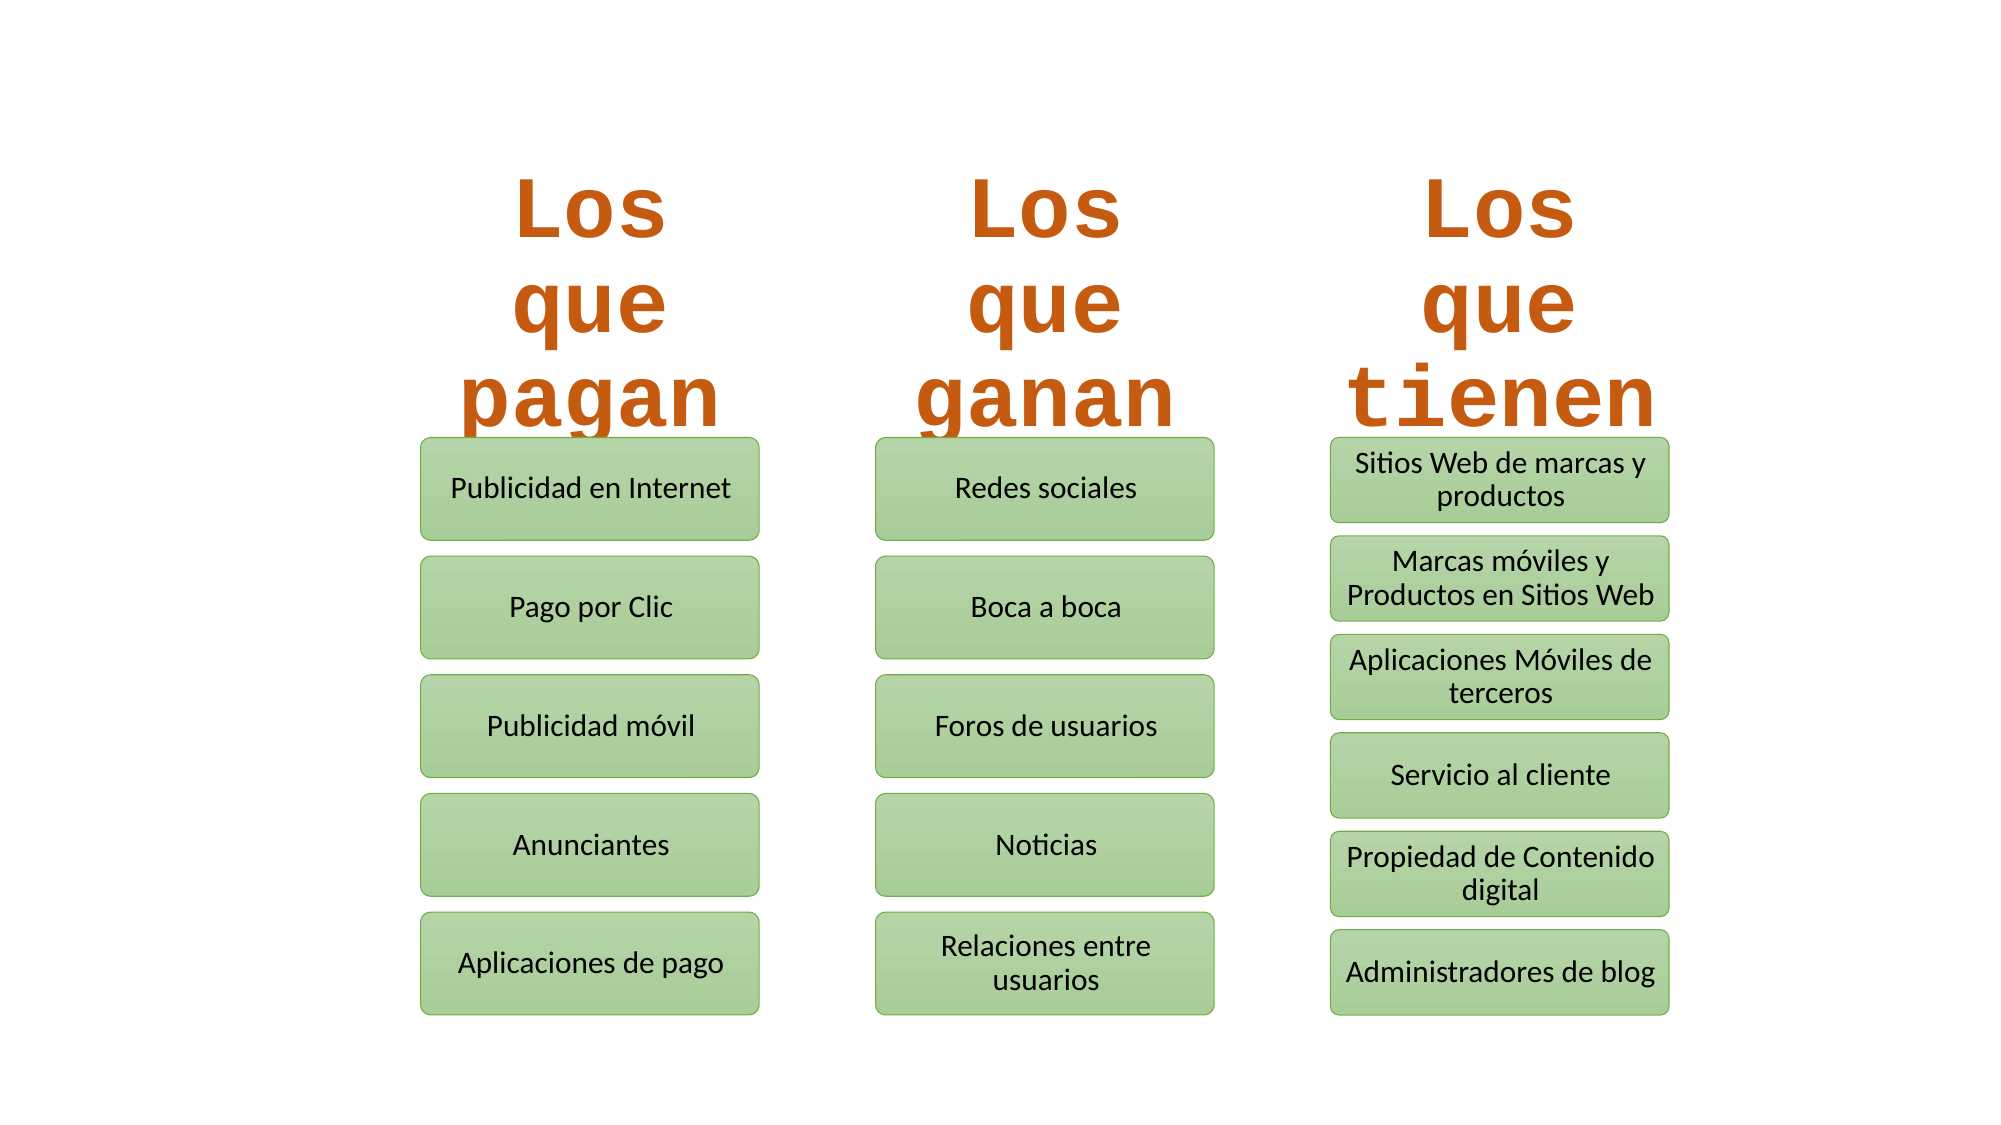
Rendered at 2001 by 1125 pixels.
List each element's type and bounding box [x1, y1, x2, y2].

text_box [378, 170, 1712, 1060]
